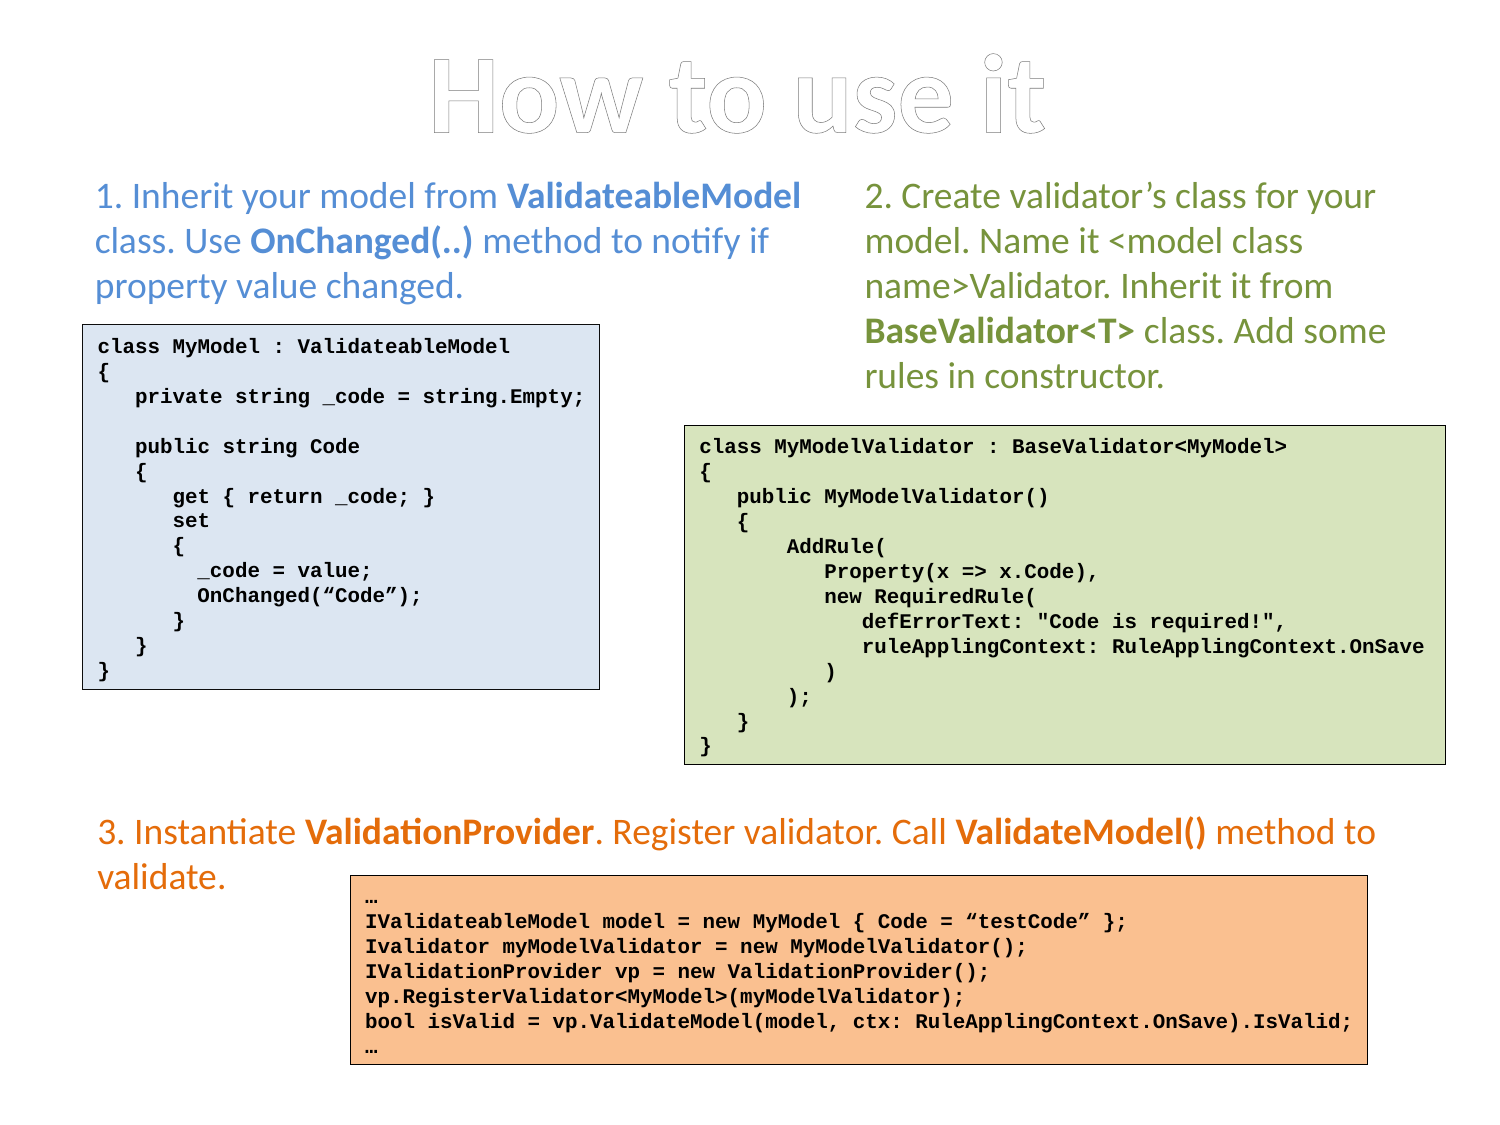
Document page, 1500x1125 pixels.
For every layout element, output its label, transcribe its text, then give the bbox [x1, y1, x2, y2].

text_box 2. Create validator’s class for your model. Name it <model class name>Validator. Inherit it from BaseValidator<T> class. Add some rules in constructor. [849, 163, 1446, 449]
text_box … IValidateableModel model = new MyModel { Code = “testCode” }; Ivalidator myModelValidator = new MyModelValidator(); IValidationProvider vp = new ValidationProvider(); vp.RegisterValidator<MyModel>(myModelValidator); bool isValid = vp.ValidateModel(model, ctx: RuleApplingContext.OnSave).IsValid; … [350, 875, 1368, 1065]
text_box 3. Instantiate ValidationProvider. Register validator. Call ValidateModel() method to validate. [82, 799, 1446, 905]
text_box class MyModelValidator : BaseValidator<MyModel> { public MyModelValidator() { AddRule( Property(x => x.Code), new RequiredRule( defErrorText: "Code is required!", ruleApplingContext: RuleApplingContext.OnSave ) ); } } [684, 425, 1446, 765]
text_box 1. Inherit your model from ValidateableModel class. Use OnChanged(..) method to notify if property value changed. [79, 163, 849, 314]
text_box class MyModel : ValidateableModel { private string _code = string.Empty; public string Code { get { return _code; } set { _code = value; OnChanged(“Code”); } } } [82, 324, 600, 690]
text_box How to use it [413, 12, 1063, 163]
